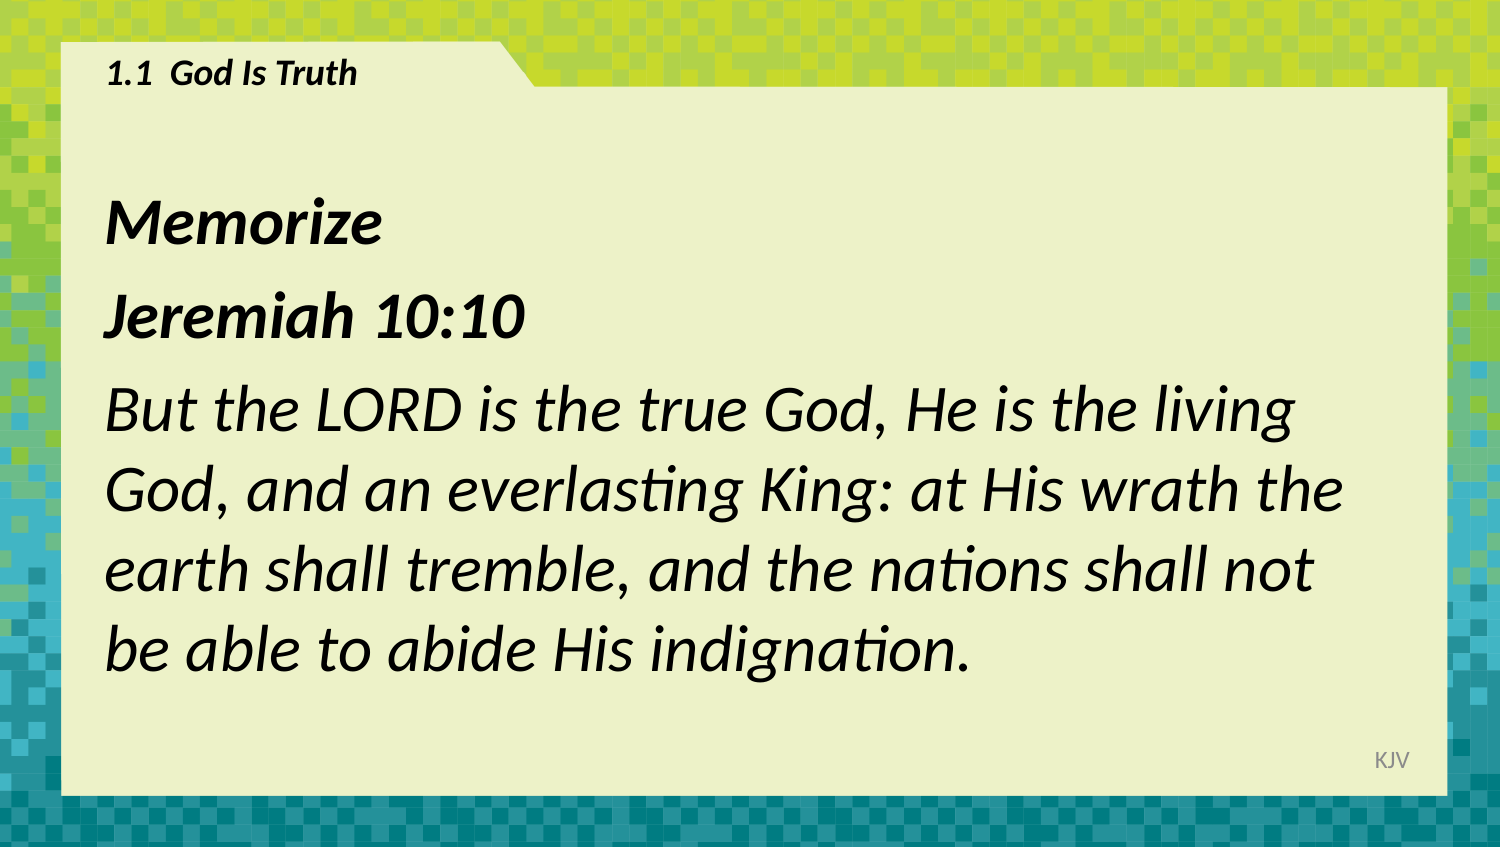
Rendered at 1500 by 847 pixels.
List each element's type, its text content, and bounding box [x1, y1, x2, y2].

footer KJV [950, 736, 1425, 782]
title 1.1 God Is Truth [89, 33, 1420, 108]
list Memorize Jeremiah 10:10 But the LORD is the true God, He is the living God, and an everlasting King: at His wrath the earth shall tremble, and the nations shall not be able to abide His indignation. [89, 141, 1403, 722]
picture [0, 0, 1500, 847]
